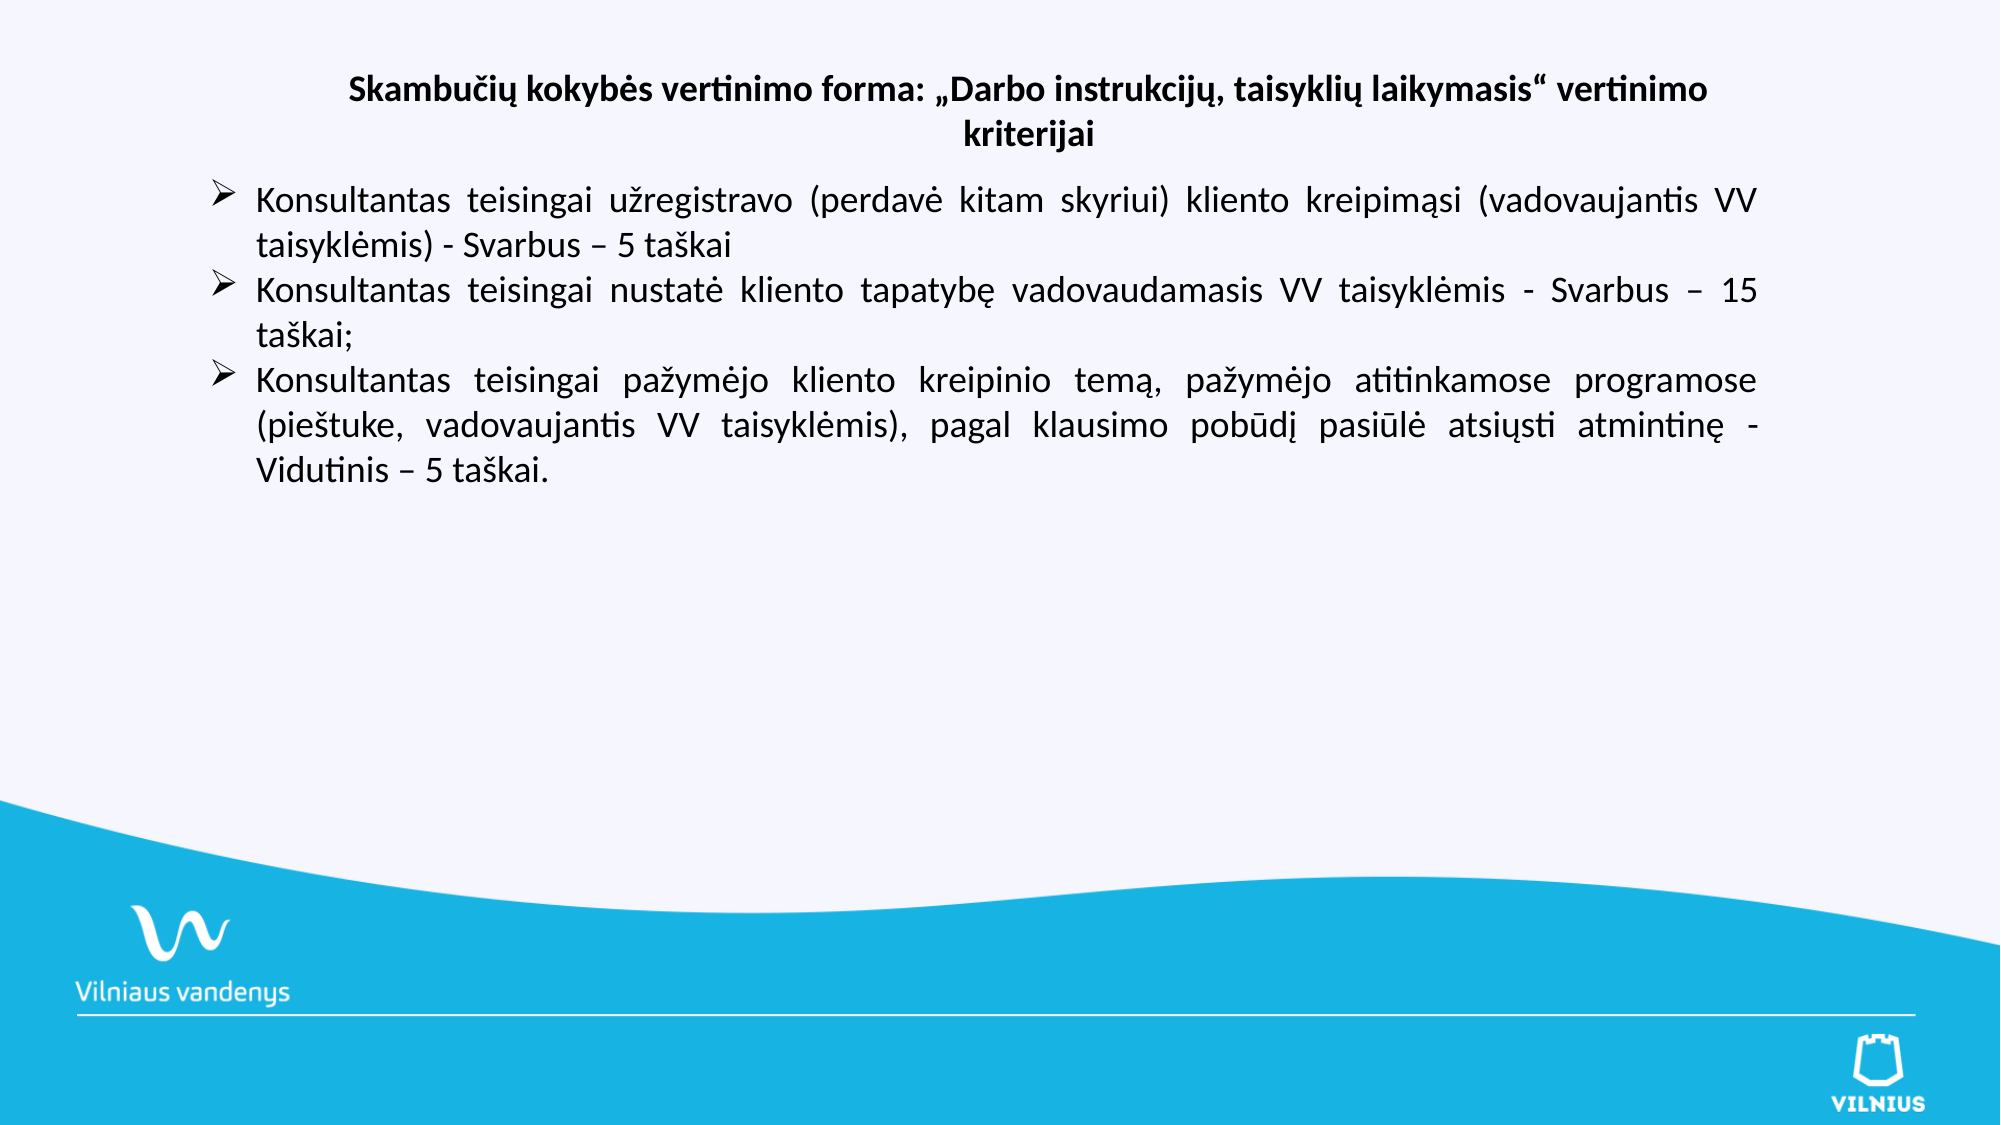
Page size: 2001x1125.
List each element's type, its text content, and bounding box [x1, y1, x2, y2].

text_box Konsultantas teisingai užregistravo (perdavė kitam skyriui) kliento kreipimąsi (vadovaujantis VV taisyklėmis) - Svarbus – 5 taškai Konsultantas teisingai nustatė kliento tapatybę vadovaudamasis VV taisyklėmis - Svarbus – 15 taškai; Konsultantas teisingai pažymėjo kliento kreipinio temą, pažymėjo atitinkamose programose (pieštuke, vadovaujantis VV taisyklėmis), pagal klausimo pobūdį pasiūlė atsiųsti atmintinę - Vidutinis – 5 taškai. [194, 167, 1774, 543]
text_box Skambučių kokybės vertinimo forma: „Darbo instrukcijų, taisyklių laikymasis“ vertinimo kriterijai [267, 56, 1791, 162]
picture [0, 794, 2000, 1125]
